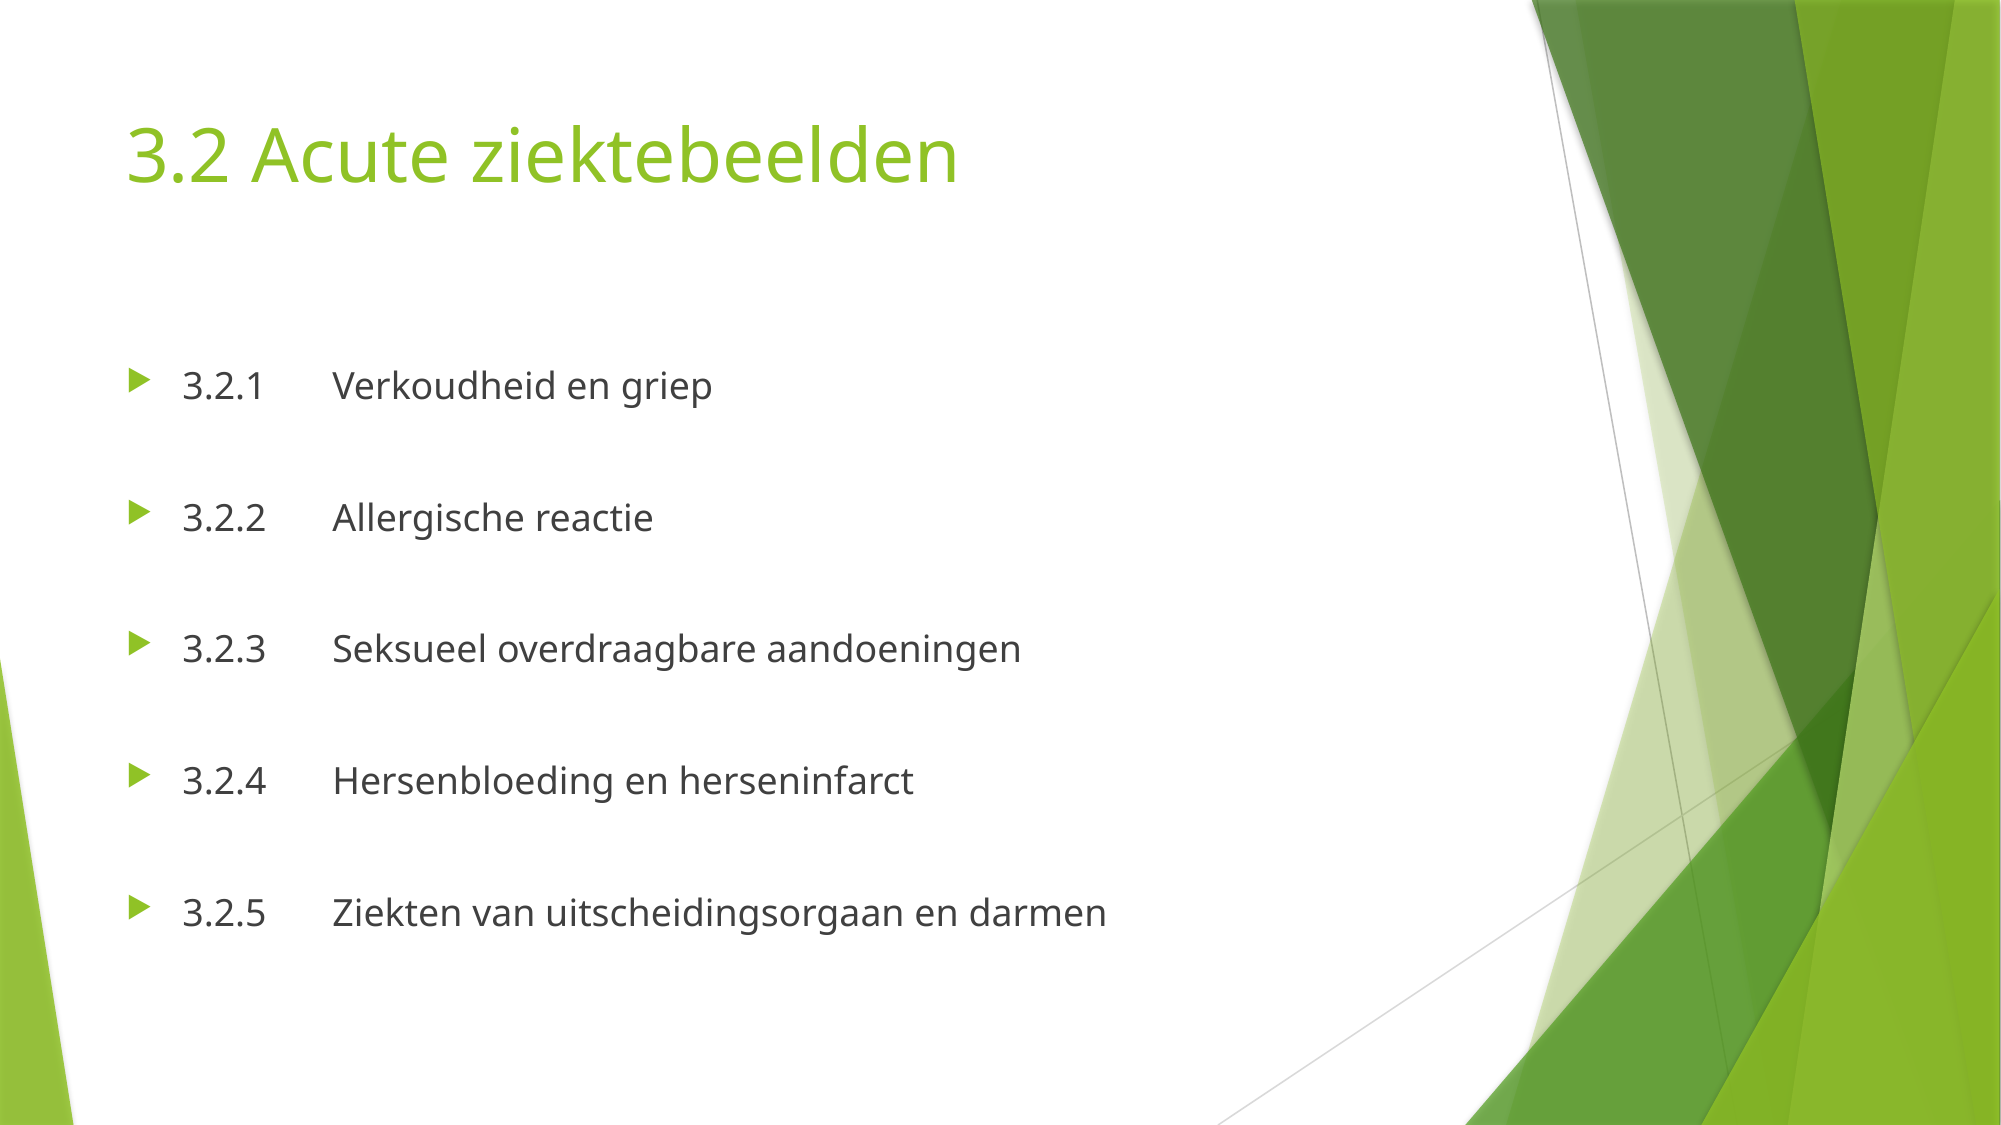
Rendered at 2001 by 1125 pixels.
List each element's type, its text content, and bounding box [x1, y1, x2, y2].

list 3.2.1 Verkoudheid en griep 3.2.2 Allergische reactie 3.2.3 Seksueel overdraagbare aandoeningen 3.2.4 Hersenbloeding en herseninfarct 3.2.5 Ziekten van uitscheidingsorgaan en darmen [111, 354, 1522, 992]
title 3.2 Acute ziektebeelden [111, 99, 1522, 317]
